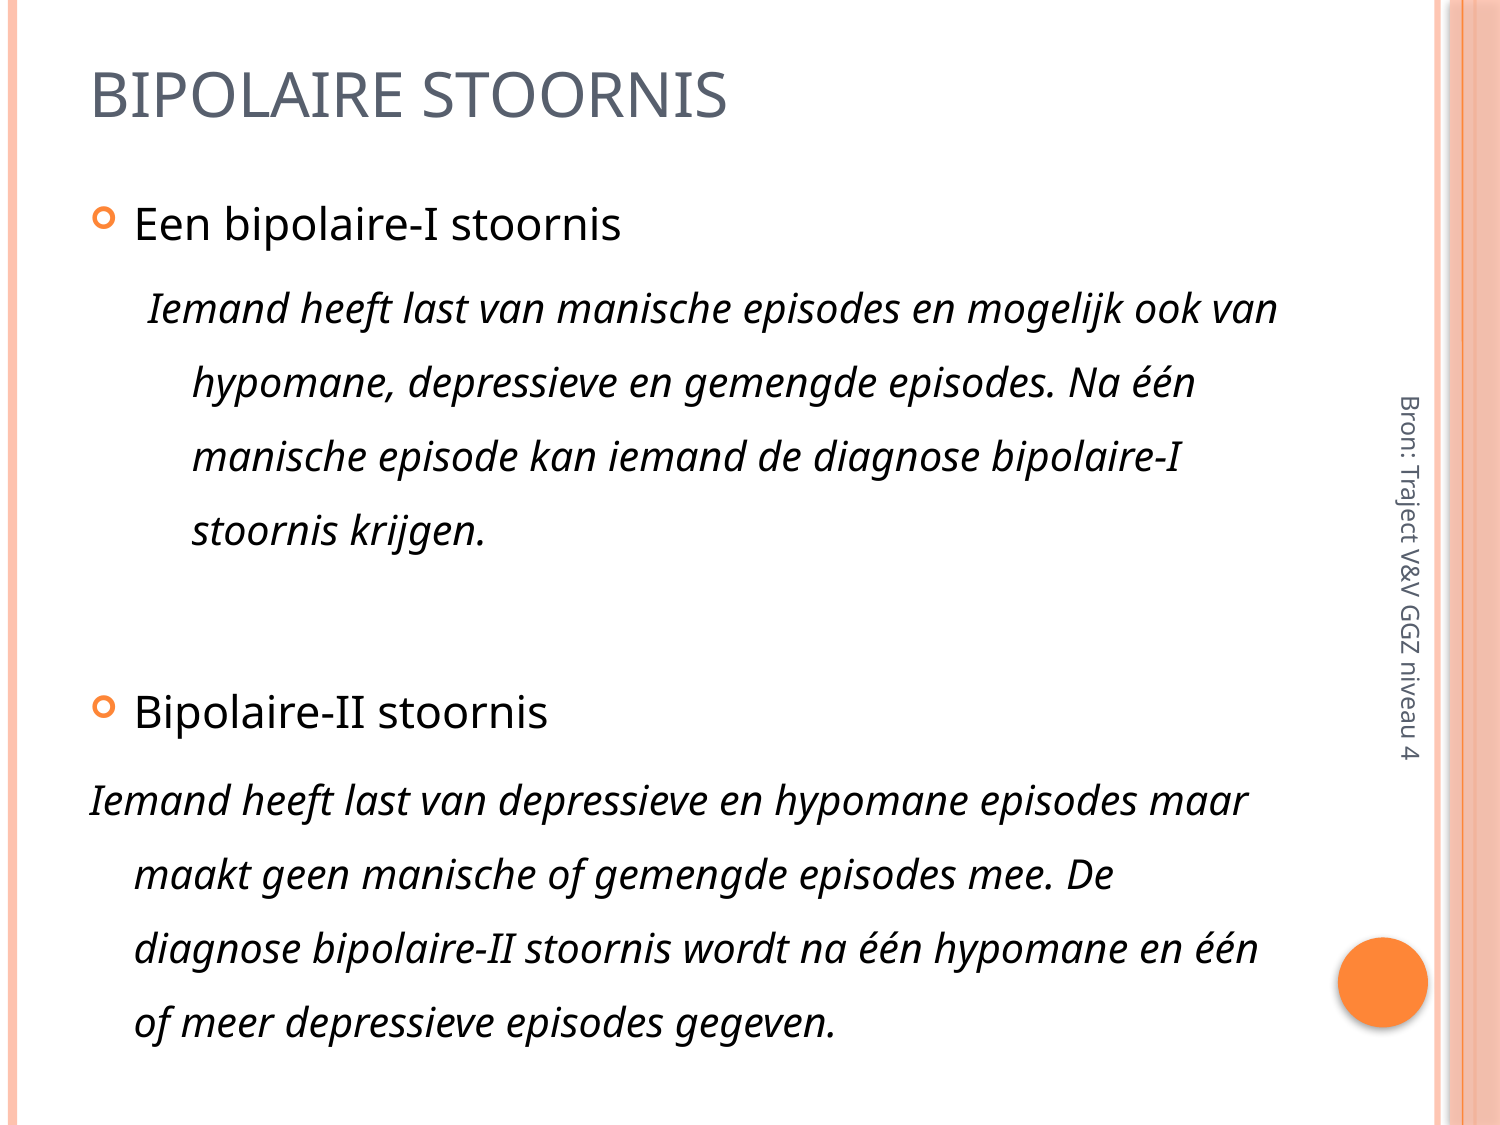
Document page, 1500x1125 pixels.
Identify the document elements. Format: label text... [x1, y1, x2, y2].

list Een bipolaire-I stoornis Iemand heeft last van manische episodes en mogelijk ook van hypomane, depressieve en gemengde episodes. Na één manische episode kan iemand de diagnose bipolaire-I stoornis krijgen. Bipolaire-II stoornis Iemand heeft last van depressieve en hypomane episodes maar maakt geen manische of gemengde episodes mee. De diagnose bipolaire-II stoornis wordt na één hypomane en één of meer depressieve episodes gegeven. [75, 160, 1300, 1062]
footer Bron: Traject V&V GGZ niveau 4 [1379, 380, 1440, 906]
title Bipolaire stoornis [75, 45, 1300, 138]
